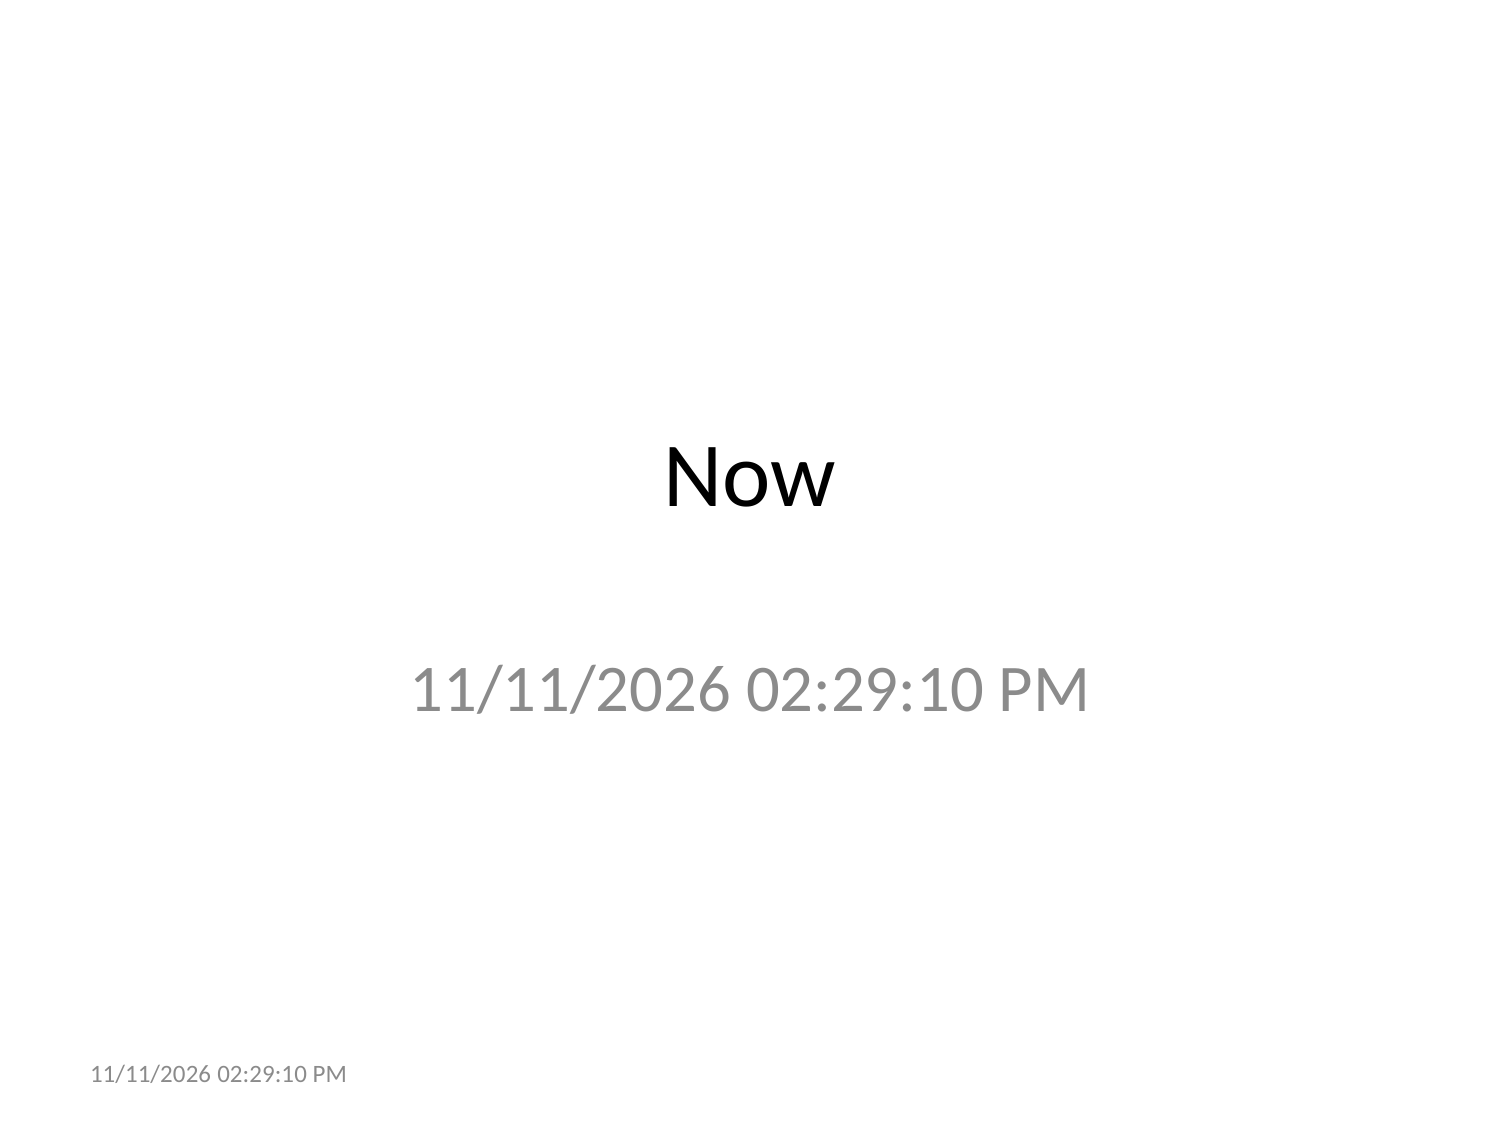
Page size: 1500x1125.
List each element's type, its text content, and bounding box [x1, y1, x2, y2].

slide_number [75, 1042, 425, 1103]
subtitle 2011-12-19 10:20:04 AM [225, 637, 1275, 925]
title Now [112, 349, 1388, 591]
